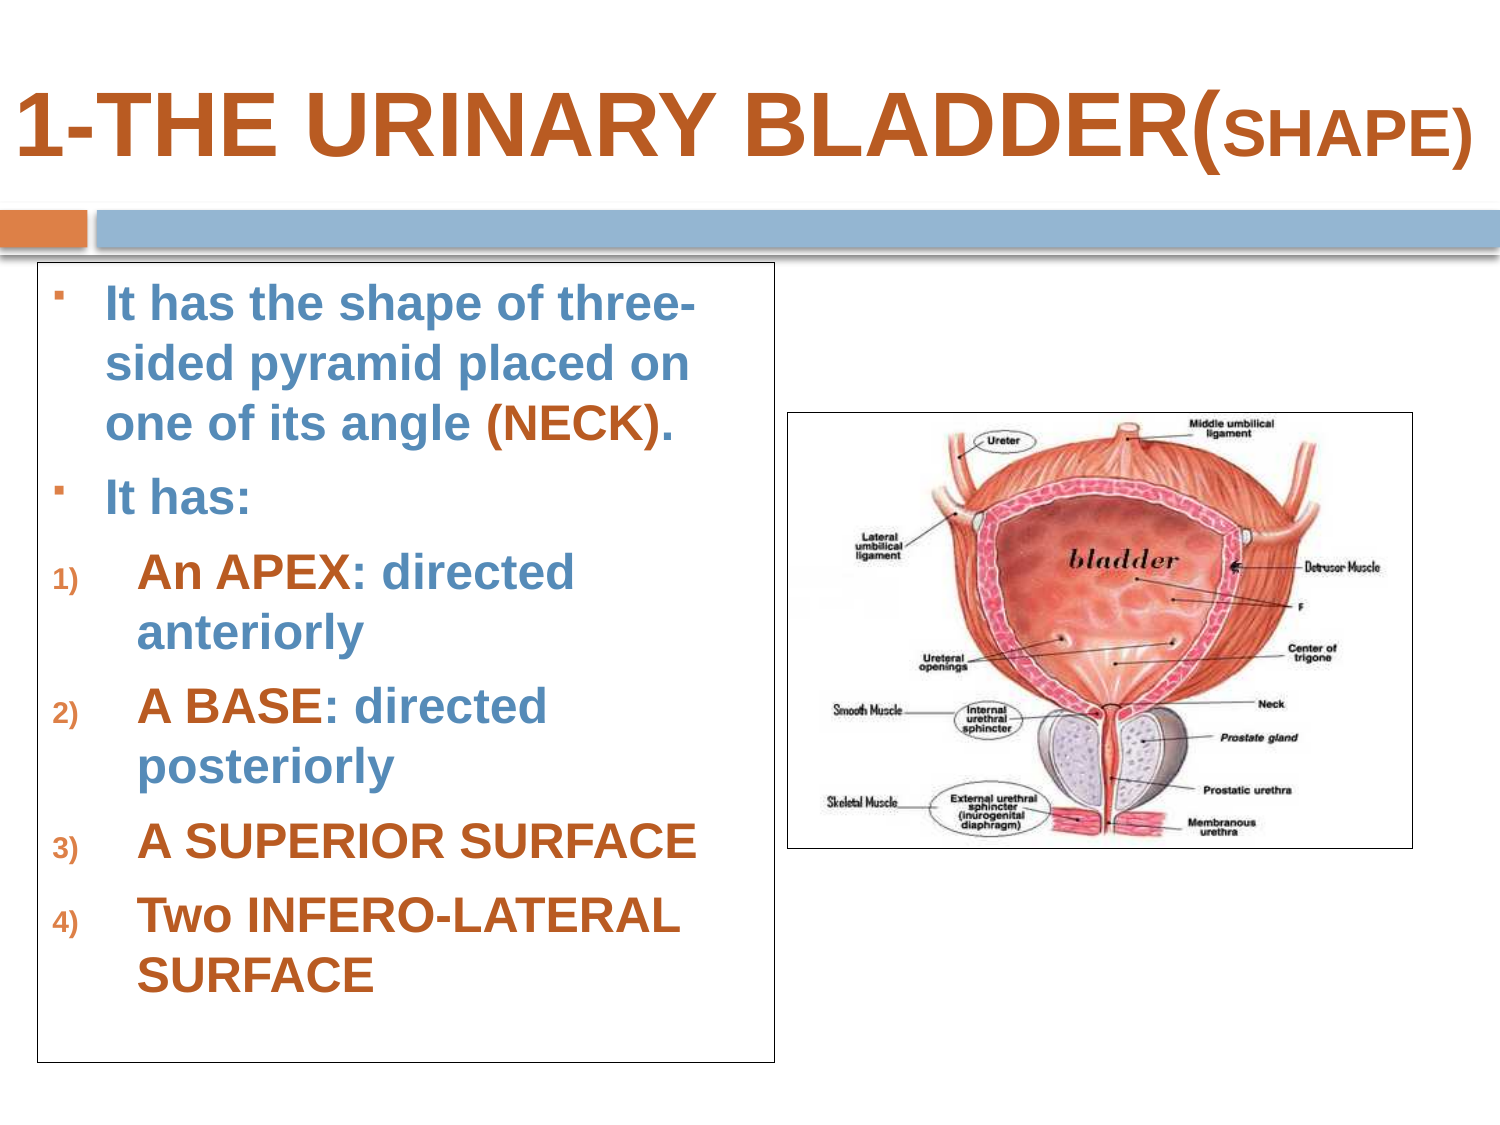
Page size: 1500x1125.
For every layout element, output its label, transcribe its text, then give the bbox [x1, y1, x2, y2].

title 1-THE URINARY BLADDER(SHAPE) [0, 30, 1500, 209]
list It has the shape of three-sided pyramid placed on one of its angle (NECK). It has: An APEX: directed anteriorly A BASE: directed posteriorly A SUPERIOR SURFACE Two INFERO-LATERAL SURFACE [37, 262, 775, 1063]
picture [787, 412, 1413, 849]
